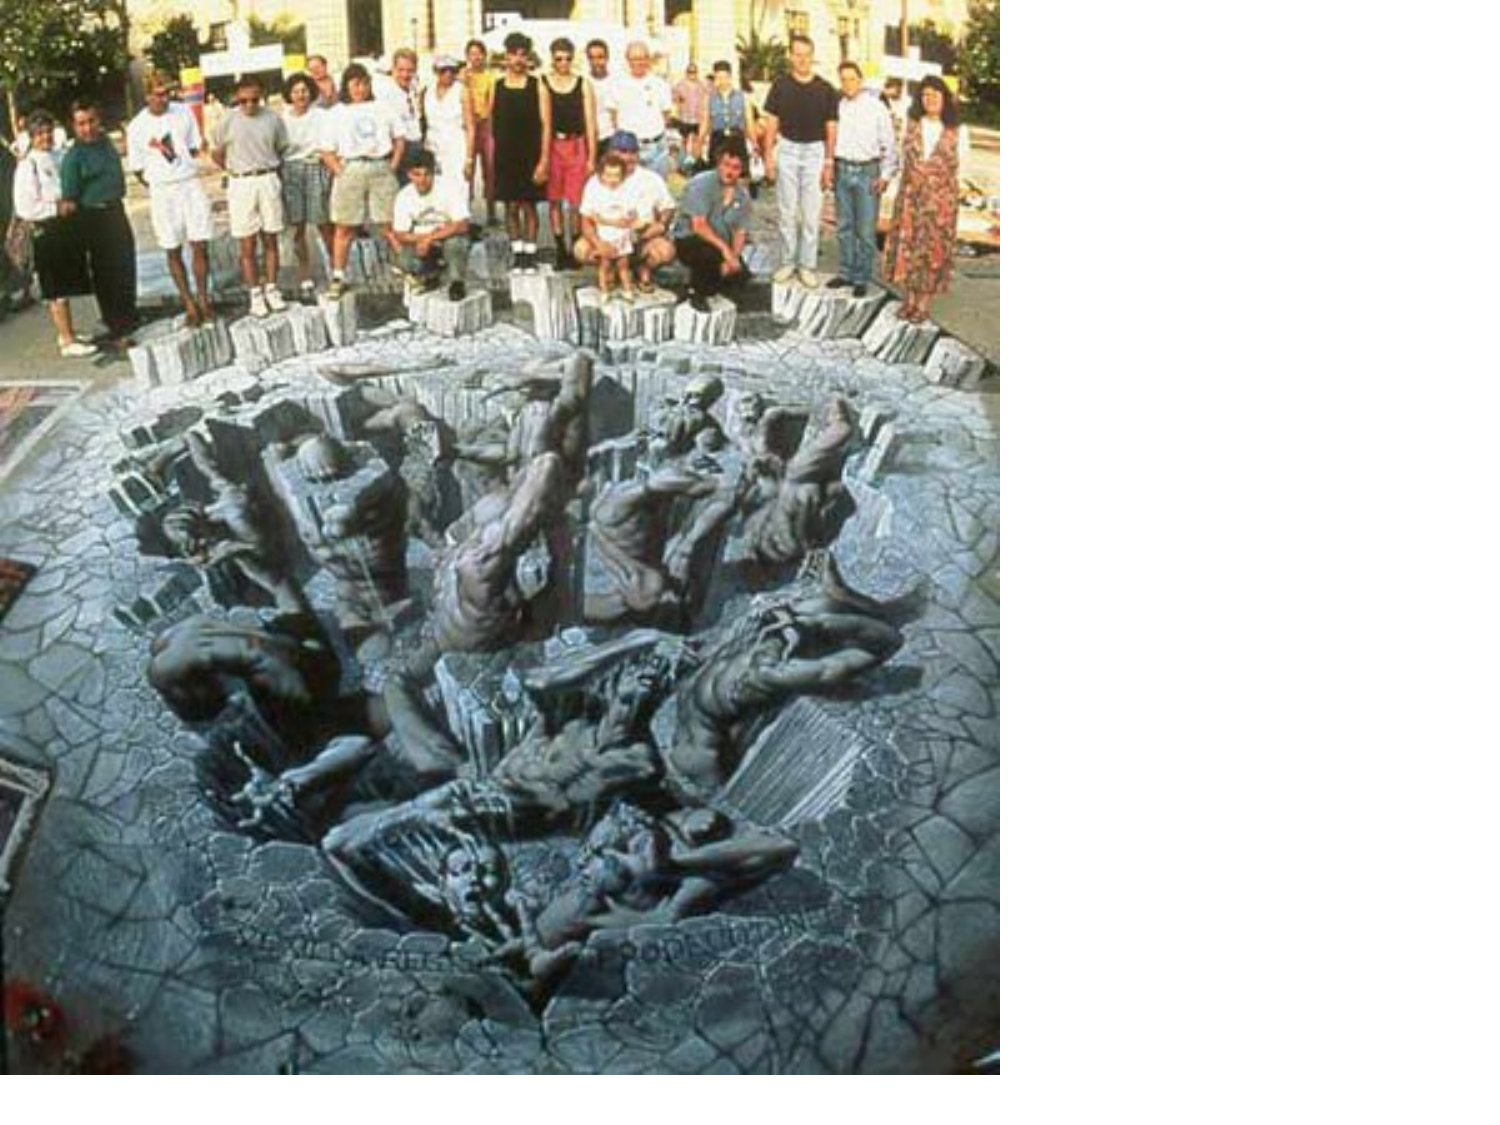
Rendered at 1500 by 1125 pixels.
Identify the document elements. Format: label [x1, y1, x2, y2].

picture [0, 0, 1001, 1076]
